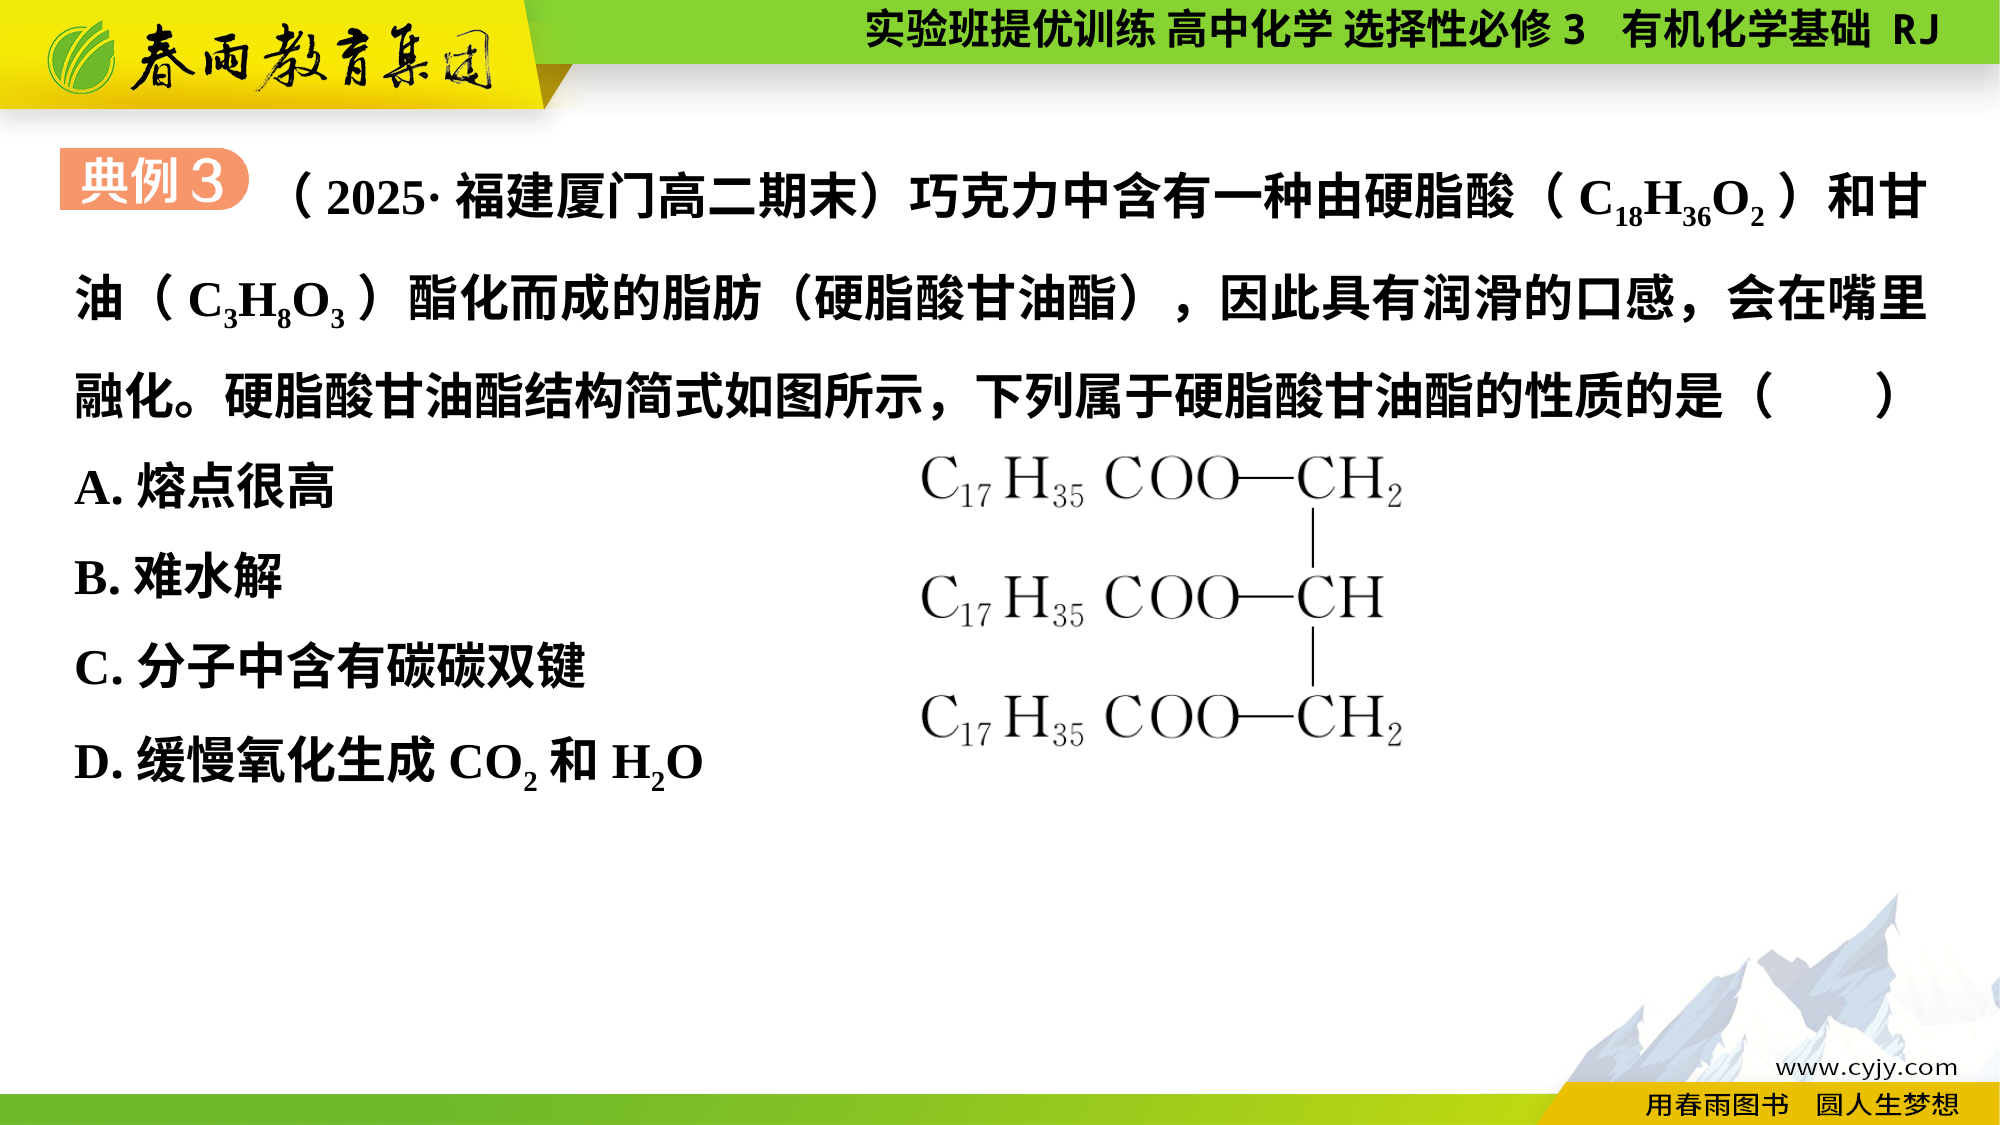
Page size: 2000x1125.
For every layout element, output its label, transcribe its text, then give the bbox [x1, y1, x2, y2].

list （2025·福建厦门高二期末）巧克力中含有一种由硬脂酸（C18H36O2）和甘油（C3H8O3）酯化而成的脂肪（硬脂酸甘油酯），因此具有润滑的口感，会在嘴里融化。硬脂酸甘油酯结构简式如图所示，下列属于硬脂酸甘油酯的性质的是（ ） A.熔点很高 B.难水解 C.分子中含有碳碳双键 D.缓慢氧化生成CO2和H2O [59, 122, 1944, 865]
picture [0, 0, 2000, 1125]
